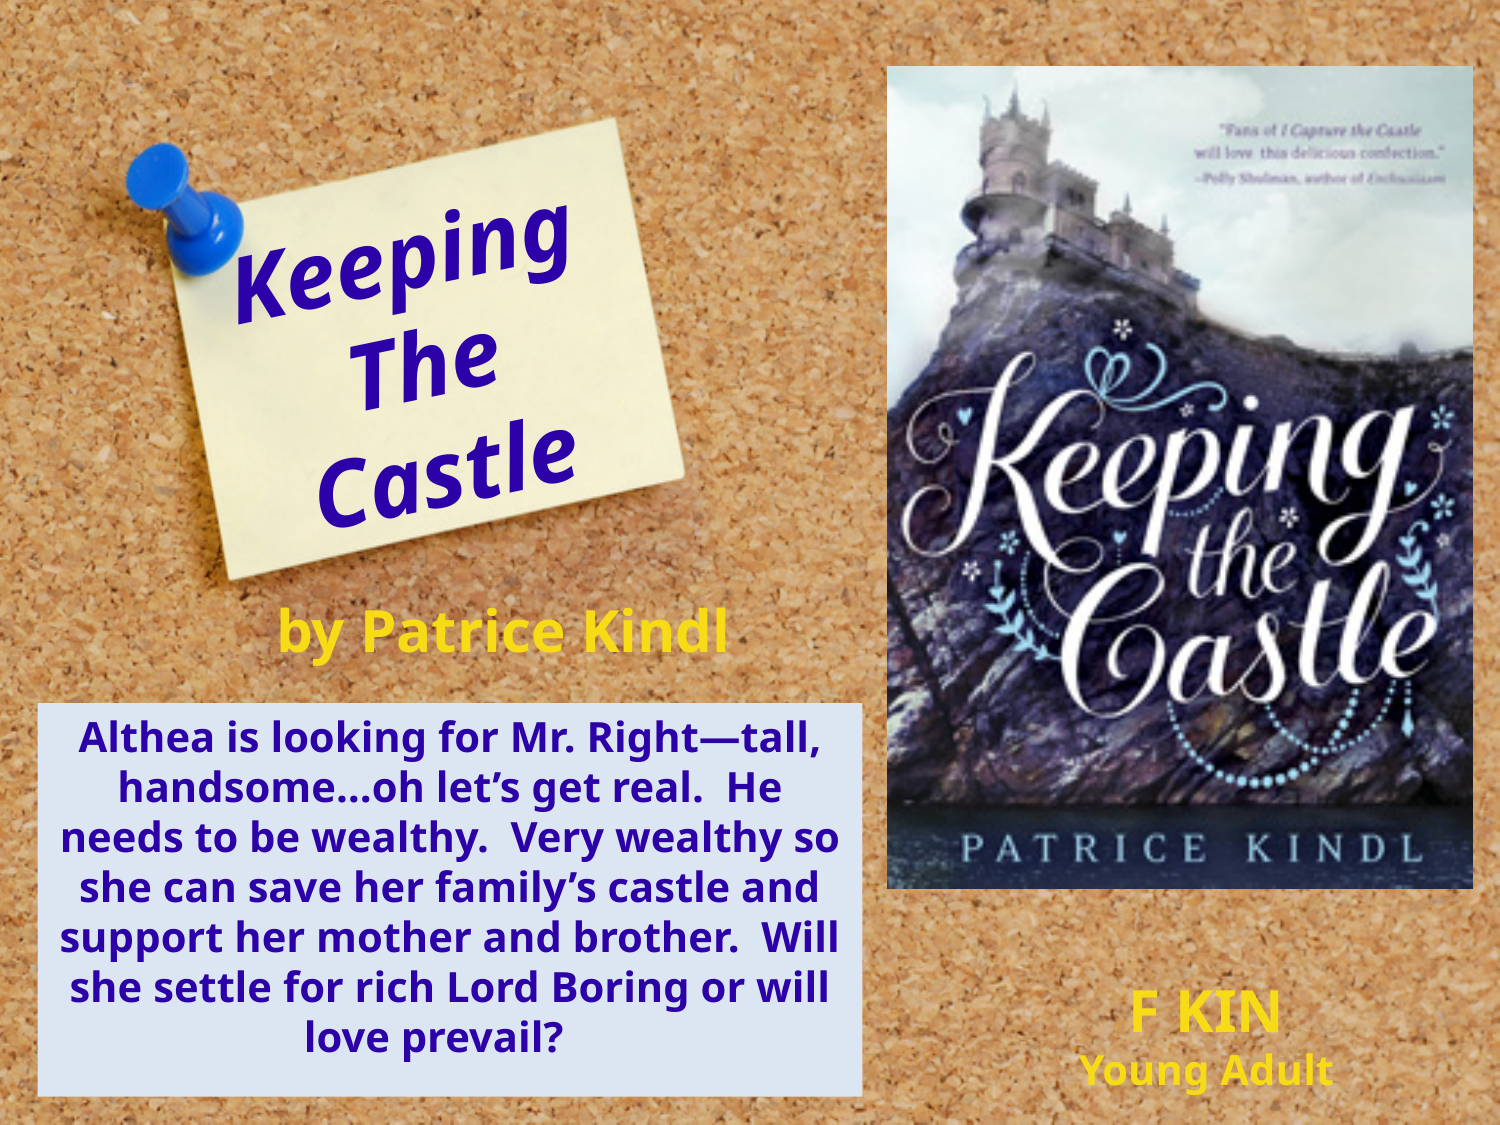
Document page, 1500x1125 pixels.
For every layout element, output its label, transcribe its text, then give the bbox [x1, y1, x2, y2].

text_box F KIN Young Adult [1037, 966, 1375, 1102]
title Keeping The Castle [162, 149, 684, 573]
list Althea is looking for Mr. Right—tall, handsome…oh let’s get real. He needs to be wealthy. Very wealthy so she can save her family’s castle and support her mother and brother. Will she settle for rich Lord Boring or will love prevail? [37, 703, 863, 1097]
text_box by Patrice Kindl [261, 586, 882, 741]
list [887, 66, 1473, 889]
picture [0, 0, 1500, 1125]
